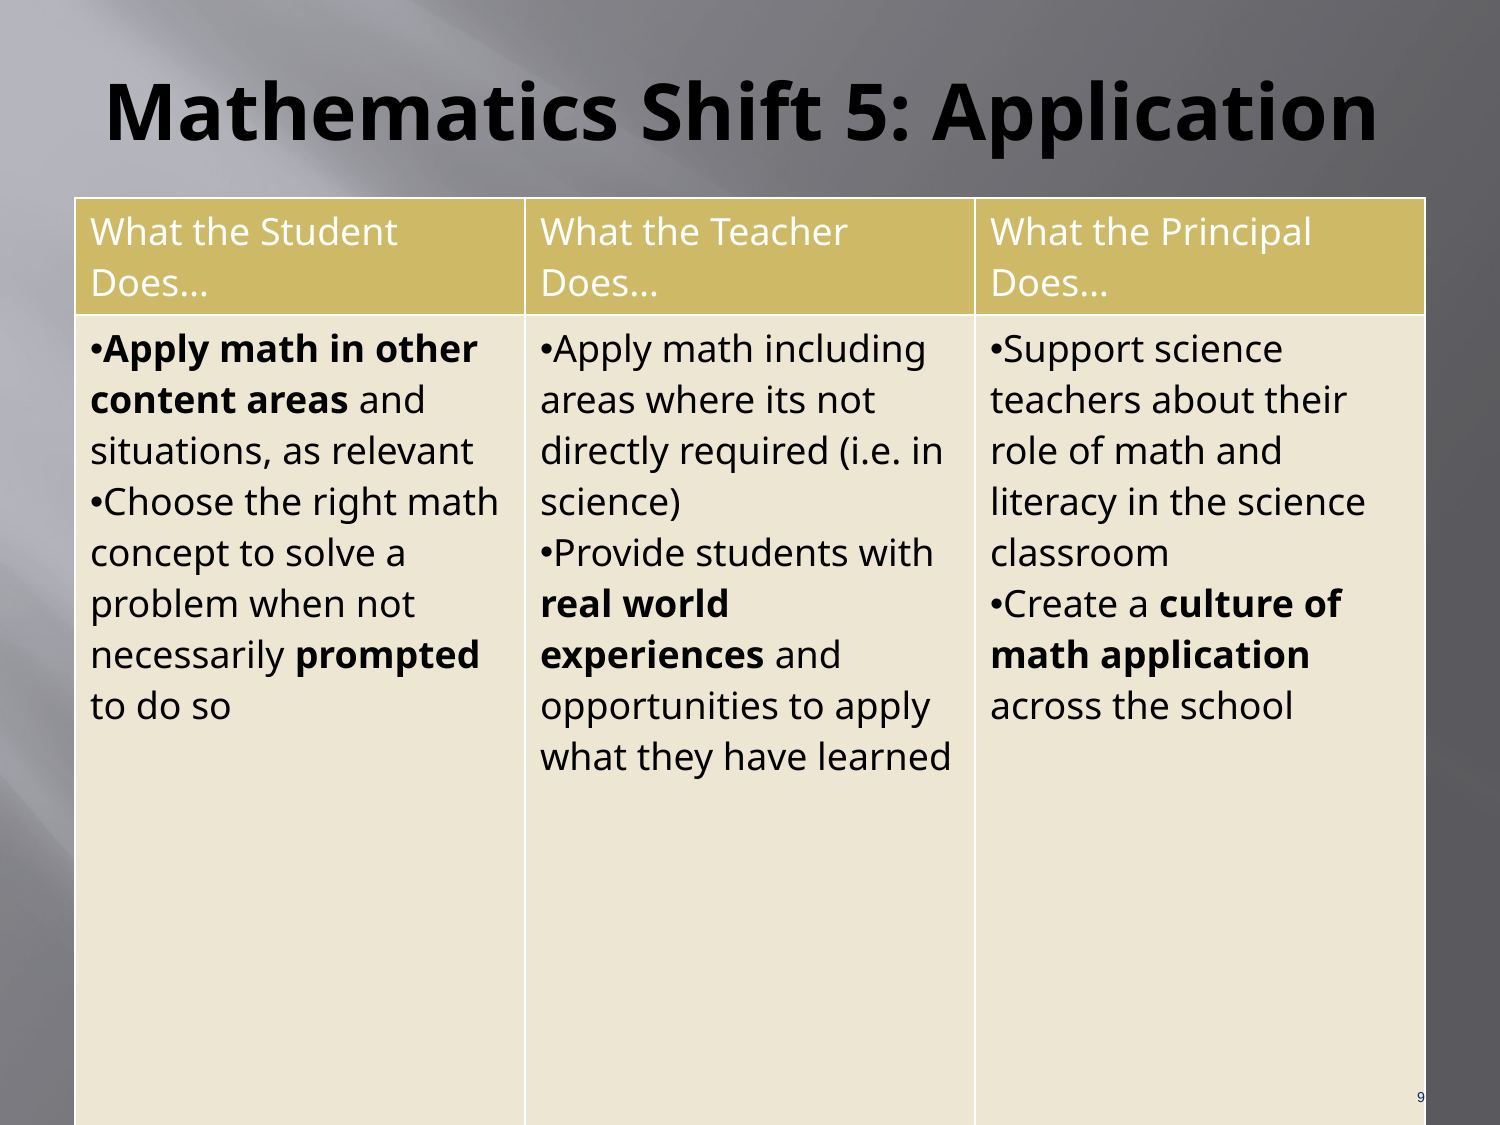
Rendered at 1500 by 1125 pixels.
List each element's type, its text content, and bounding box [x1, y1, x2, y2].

table_header What the Principal Does… [976, 199, 1424, 314]
slide_number 9 [1299, 1052, 1425, 1113]
table_cell Support science teachers about their role of math and literacy in the science classroom Create a culture of math application across the school [976, 316, 1424, 1125]
table_cell Apply math including areas where its not directly required (i.e. in science) Provide students with real world experiences and opportunities to apply what they have learned [526, 316, 974, 1125]
title Mathematics Shift 5: Application [67, 13, 1418, 205]
table_cell Apply math in other content areas and situations, as relevant Choose the right math concept to solve a problem when not necessarily prompted to do so [76, 316, 524, 1125]
table_header What the Teacher Does… [526, 199, 974, 314]
table_header What the Student Does… [76, 199, 524, 314]
